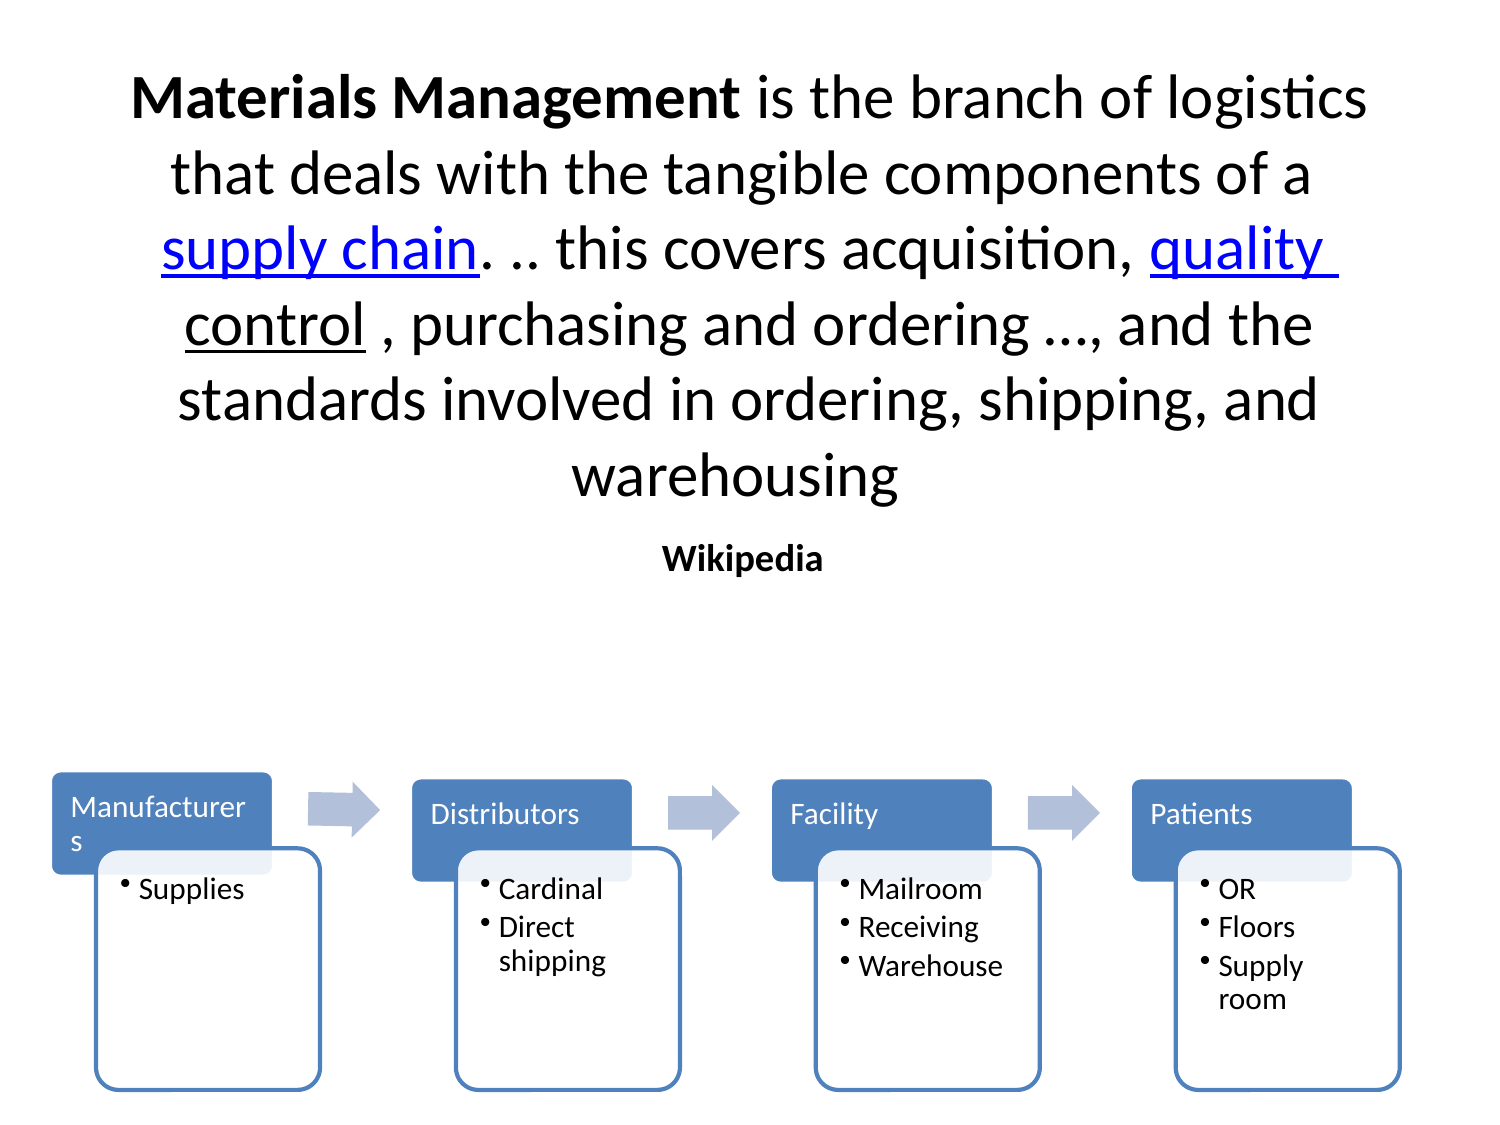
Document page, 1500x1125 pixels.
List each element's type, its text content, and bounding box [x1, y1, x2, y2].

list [49, 562, 1401, 1125]
title Materials Management is the branch of logistics that deals with the tangible components of a supply chain. .. this covers acquisition, quality control , purchasing and ordering …, and the standards involved in ordering, shipping, and warehousing Wikipedia [75, 45, 1425, 688]
